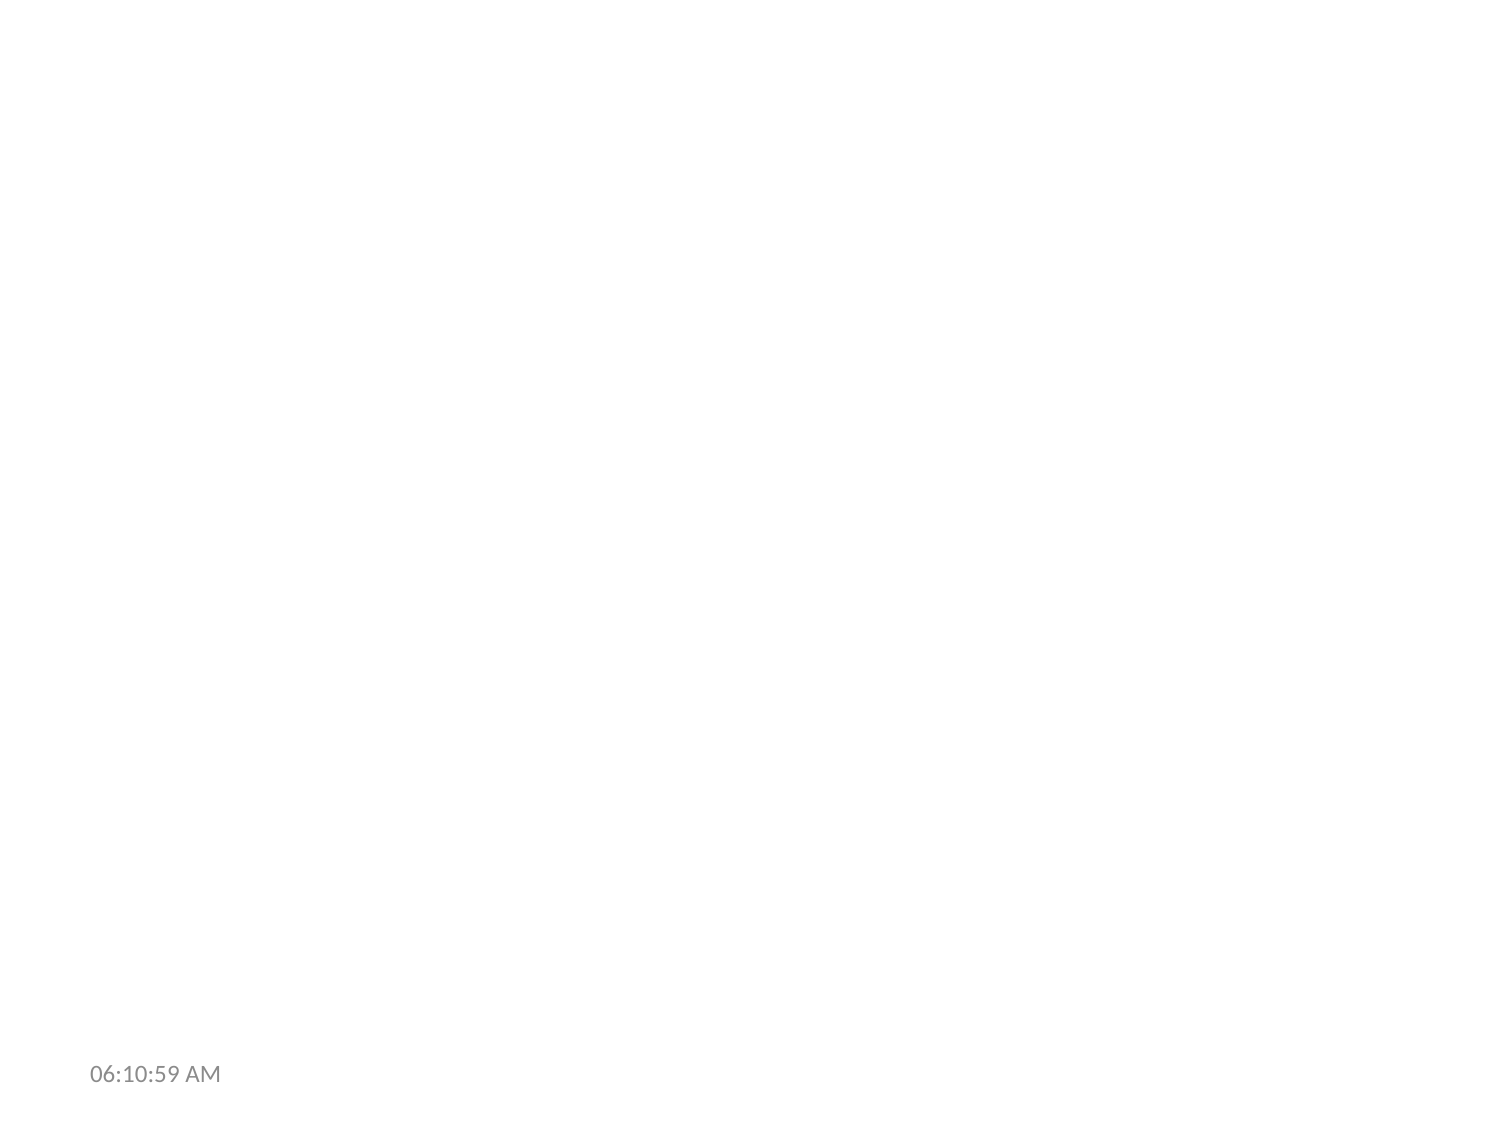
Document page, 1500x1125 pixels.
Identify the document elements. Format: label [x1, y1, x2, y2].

slide_number [75, 1042, 425, 1103]
